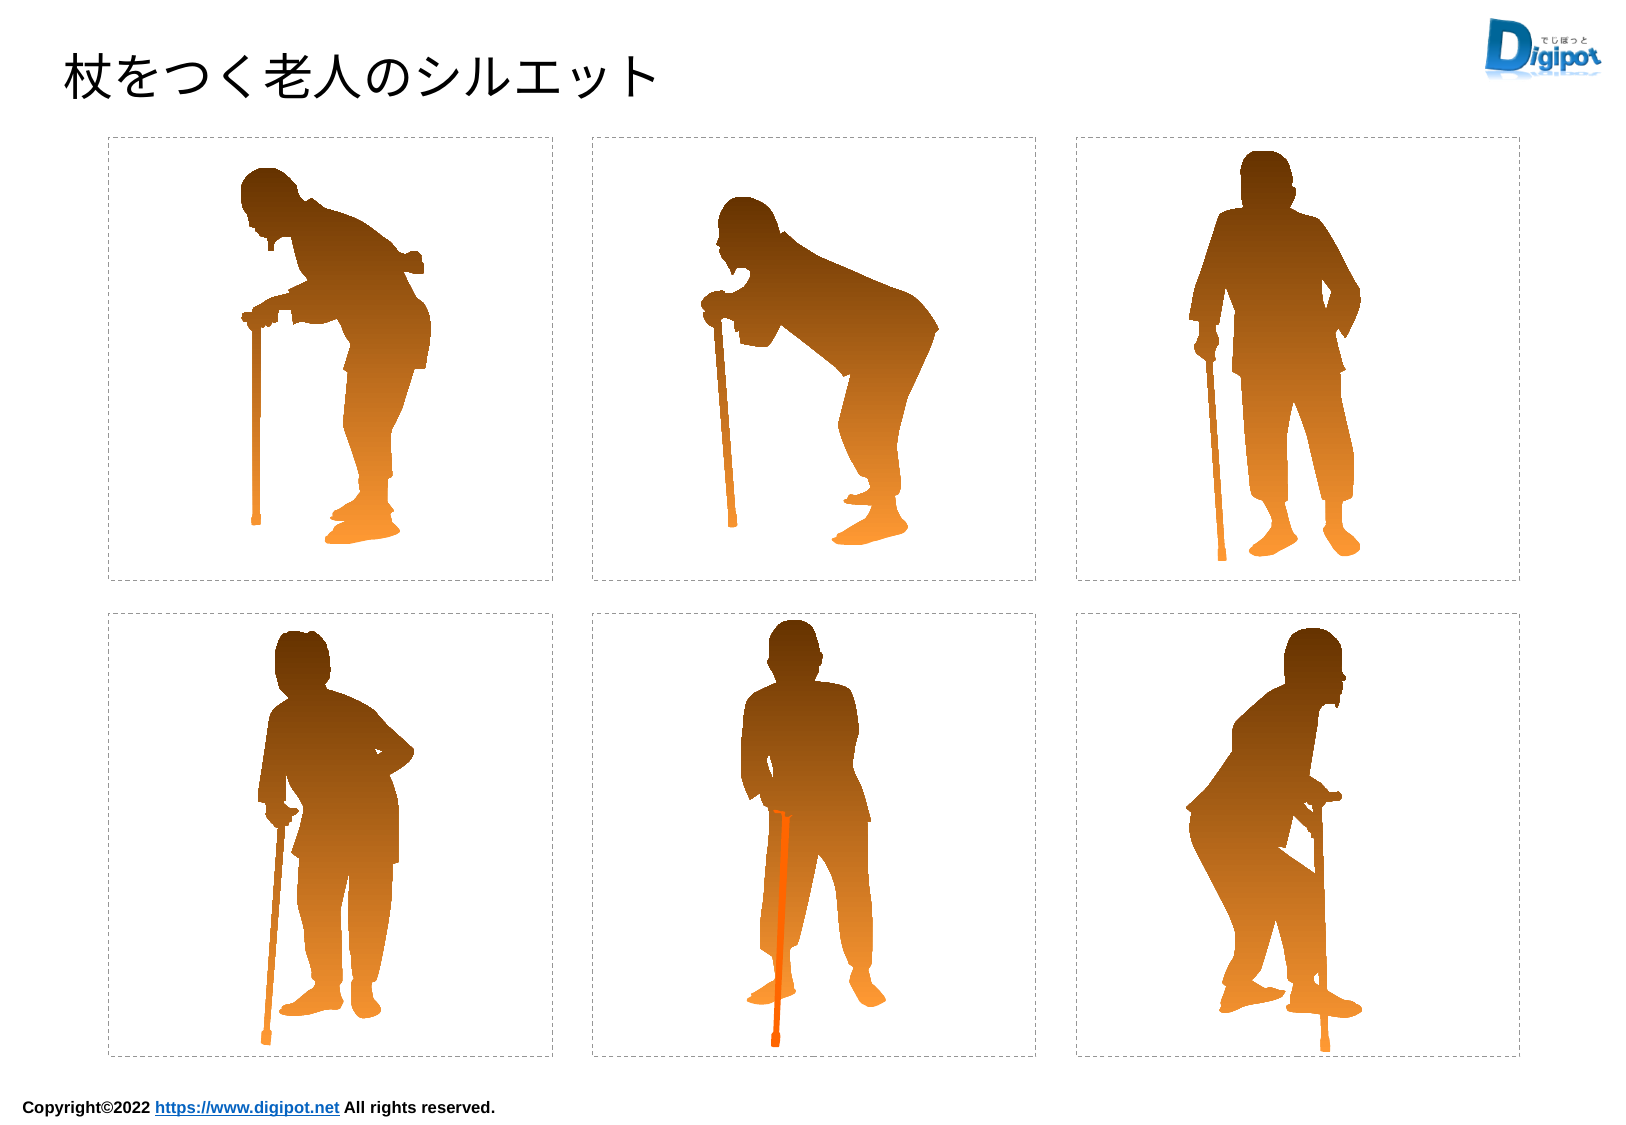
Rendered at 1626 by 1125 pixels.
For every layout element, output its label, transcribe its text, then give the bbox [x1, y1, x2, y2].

text_box 杖をつく老人のシルエット [48, 38, 679, 113]
picture [1485, 18, 1602, 82]
text_box [701, 197, 940, 546]
text_box [257, 630, 415, 1046]
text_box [740, 620, 886, 1048]
text_box [1186, 628, 1363, 1053]
text_box [240, 167, 432, 545]
text_box [1188, 150, 1361, 562]
